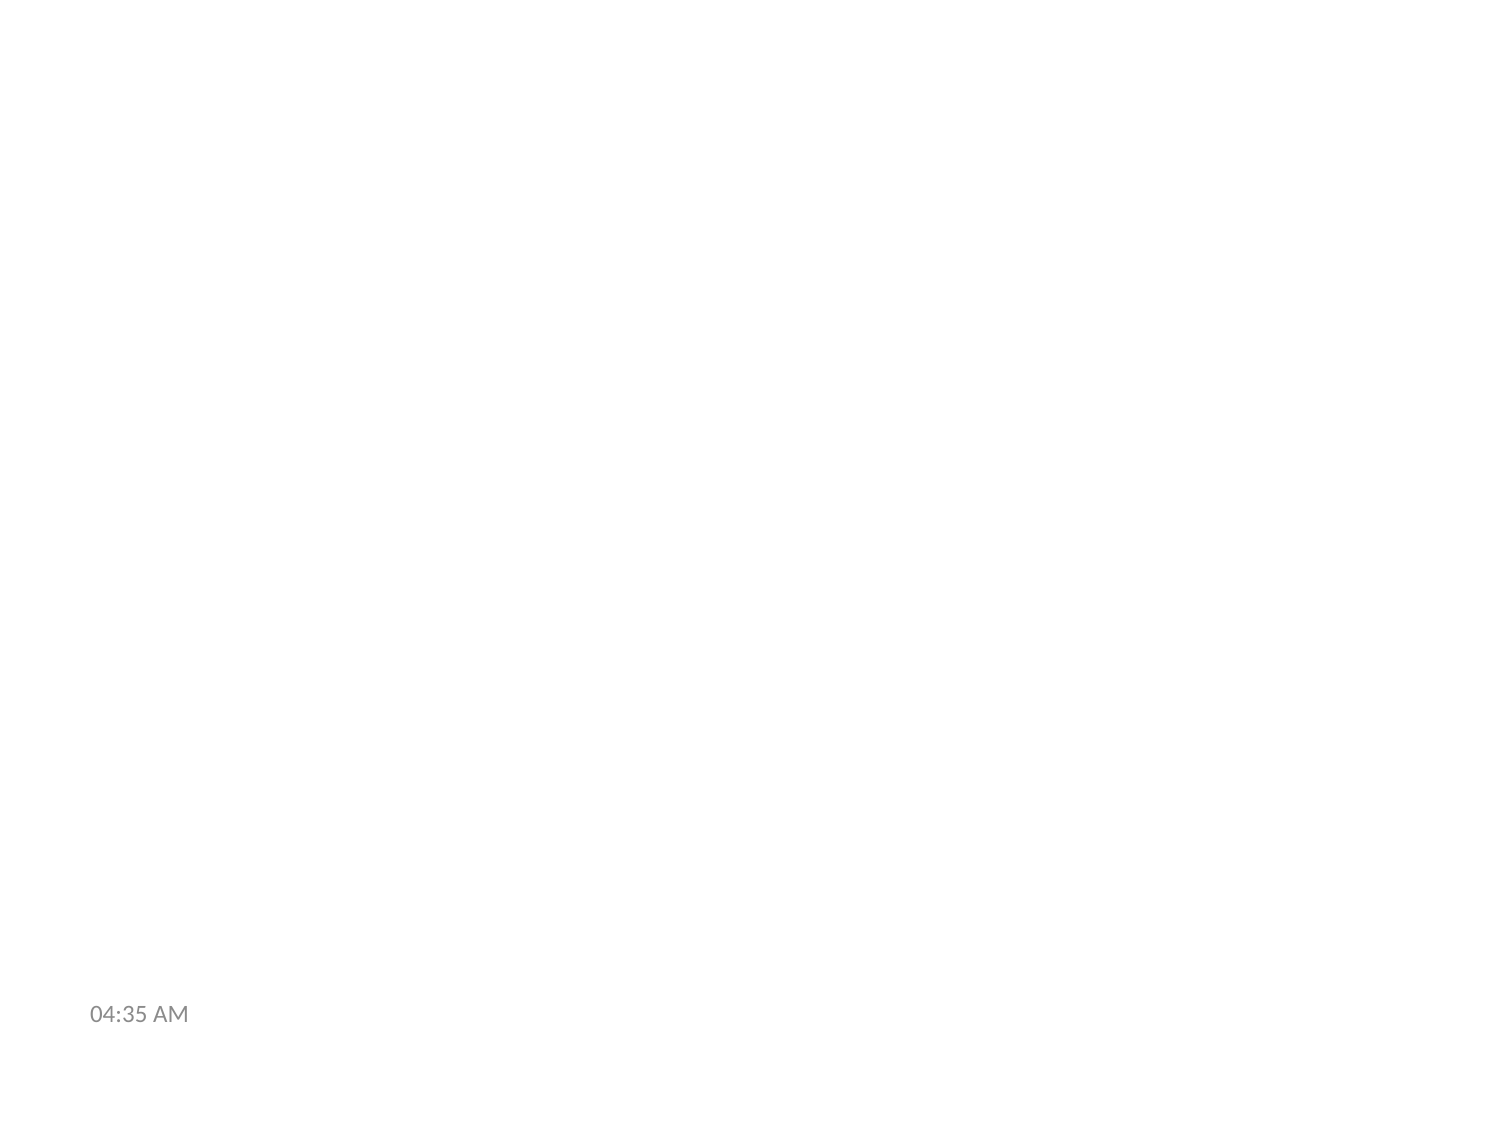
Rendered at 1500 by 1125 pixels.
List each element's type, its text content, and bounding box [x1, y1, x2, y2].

text_box 3:35 PM [75, 982, 425, 1043]
